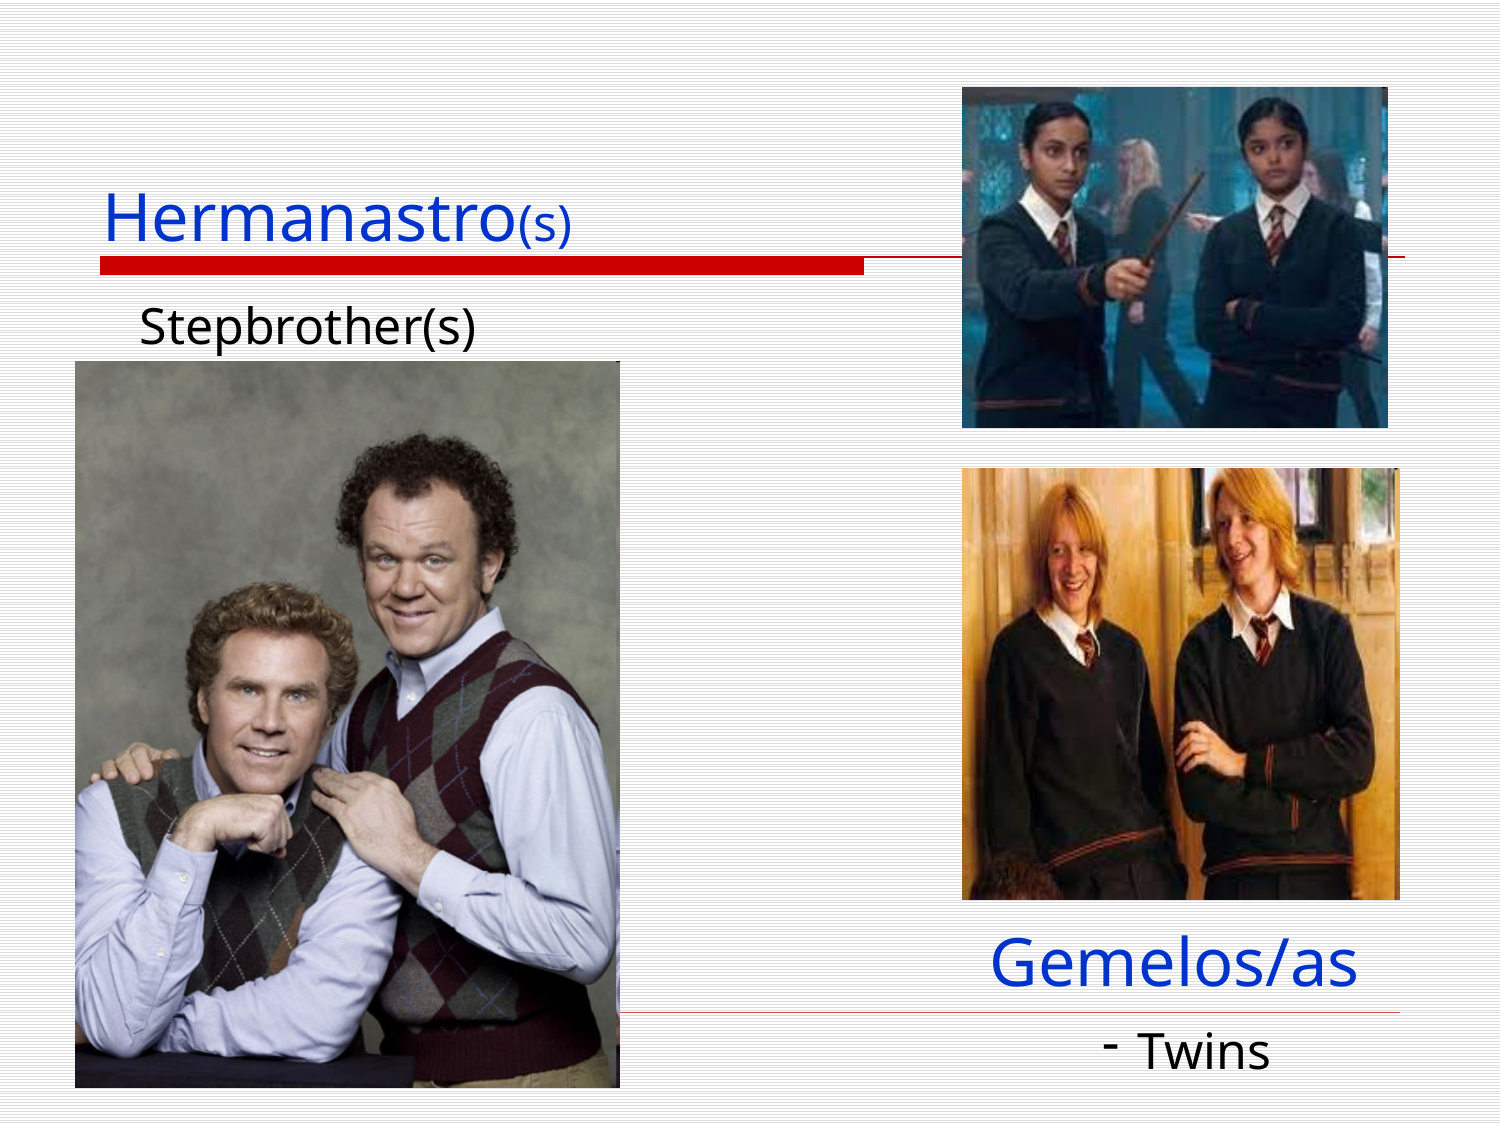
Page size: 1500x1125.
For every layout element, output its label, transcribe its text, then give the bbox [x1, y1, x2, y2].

picture [74, 361, 620, 1088]
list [962, 468, 1401, 901]
text_box [825, 117, 953, 178]
text_box Twins [1087, 1012, 1450, 1088]
text_box Gemelos/as [975, 912, 1475, 1008]
text_box Stepbrother(s) [124, 287, 588, 360]
text_box Hermanastro(s) [87, 167, 638, 263]
picture [962, 87, 1388, 429]
